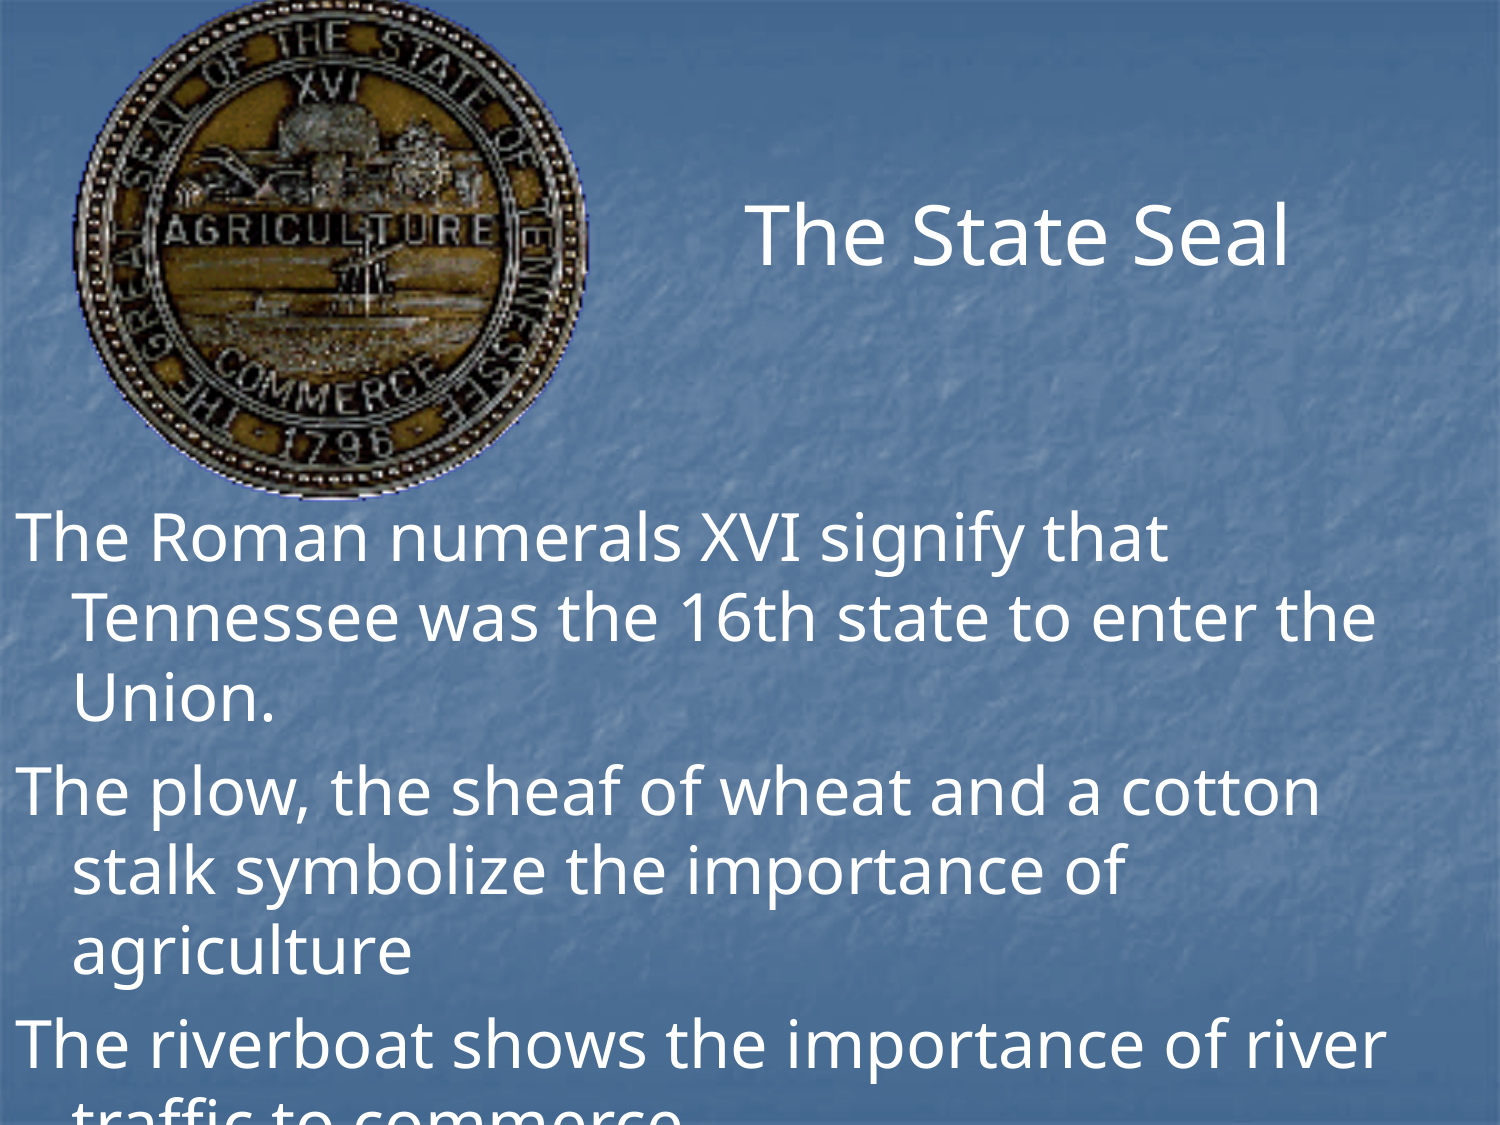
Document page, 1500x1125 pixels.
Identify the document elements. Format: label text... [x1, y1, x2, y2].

picture [0, 0, 751, 513]
list The Roman numerals XVI signify that Tennessee was the 16th state to enter the Union. The plow, the sheaf of wheat and a cotton stalk symbolize the importance of agriculture The riverboat shows the importance of river traffic to commerce. [0, 487, 1500, 1125]
text_box The State Seal [754, 174, 1438, 290]
